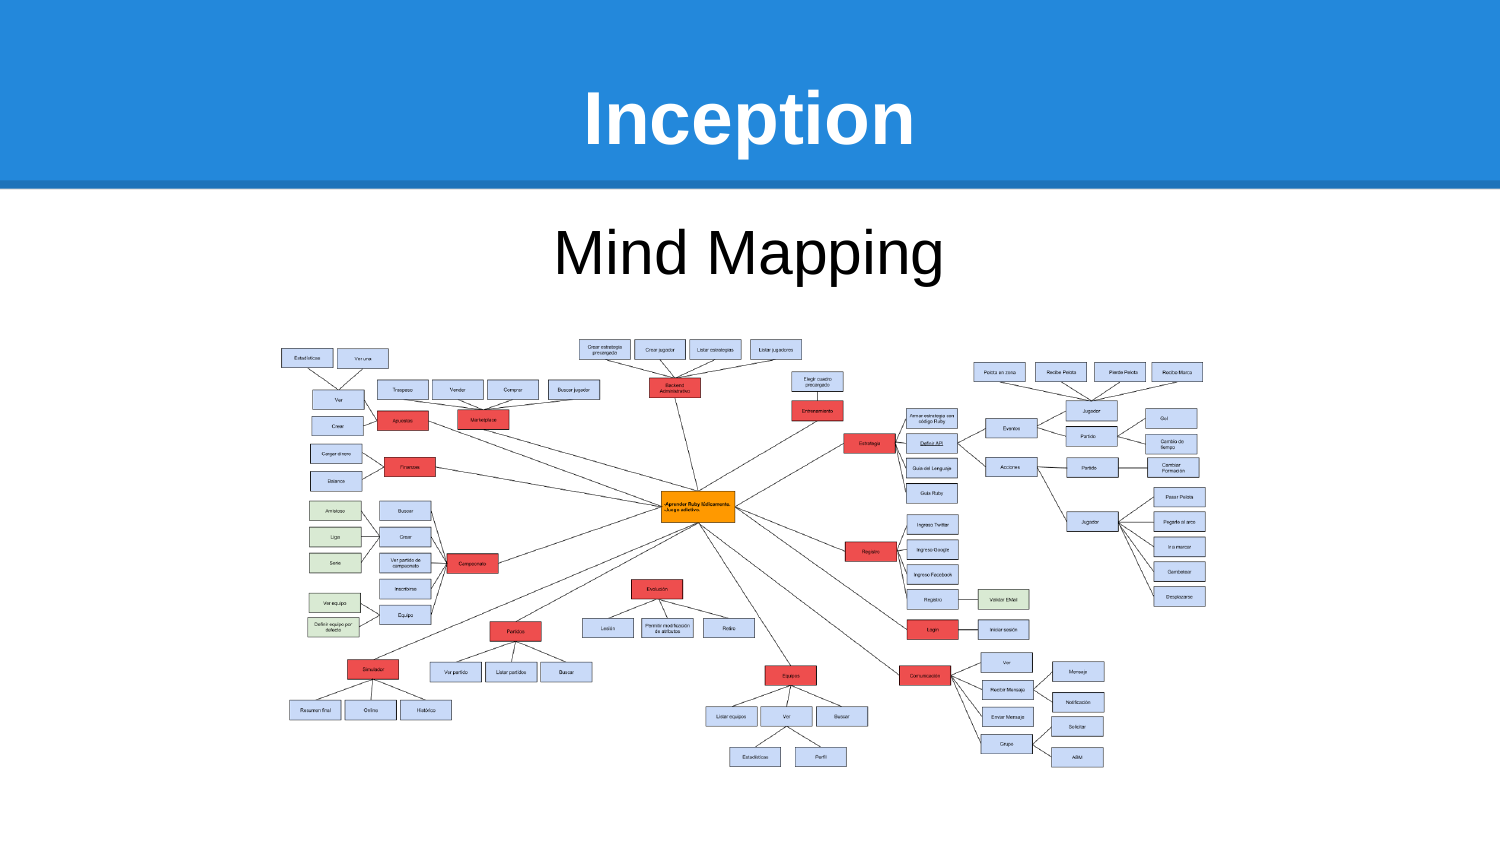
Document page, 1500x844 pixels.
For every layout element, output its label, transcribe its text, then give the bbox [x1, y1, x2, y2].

title Inception [75, 33, 1425, 175]
list Mind Mapping [75, 196, 1425, 808]
picture [275, 322, 1225, 813]
